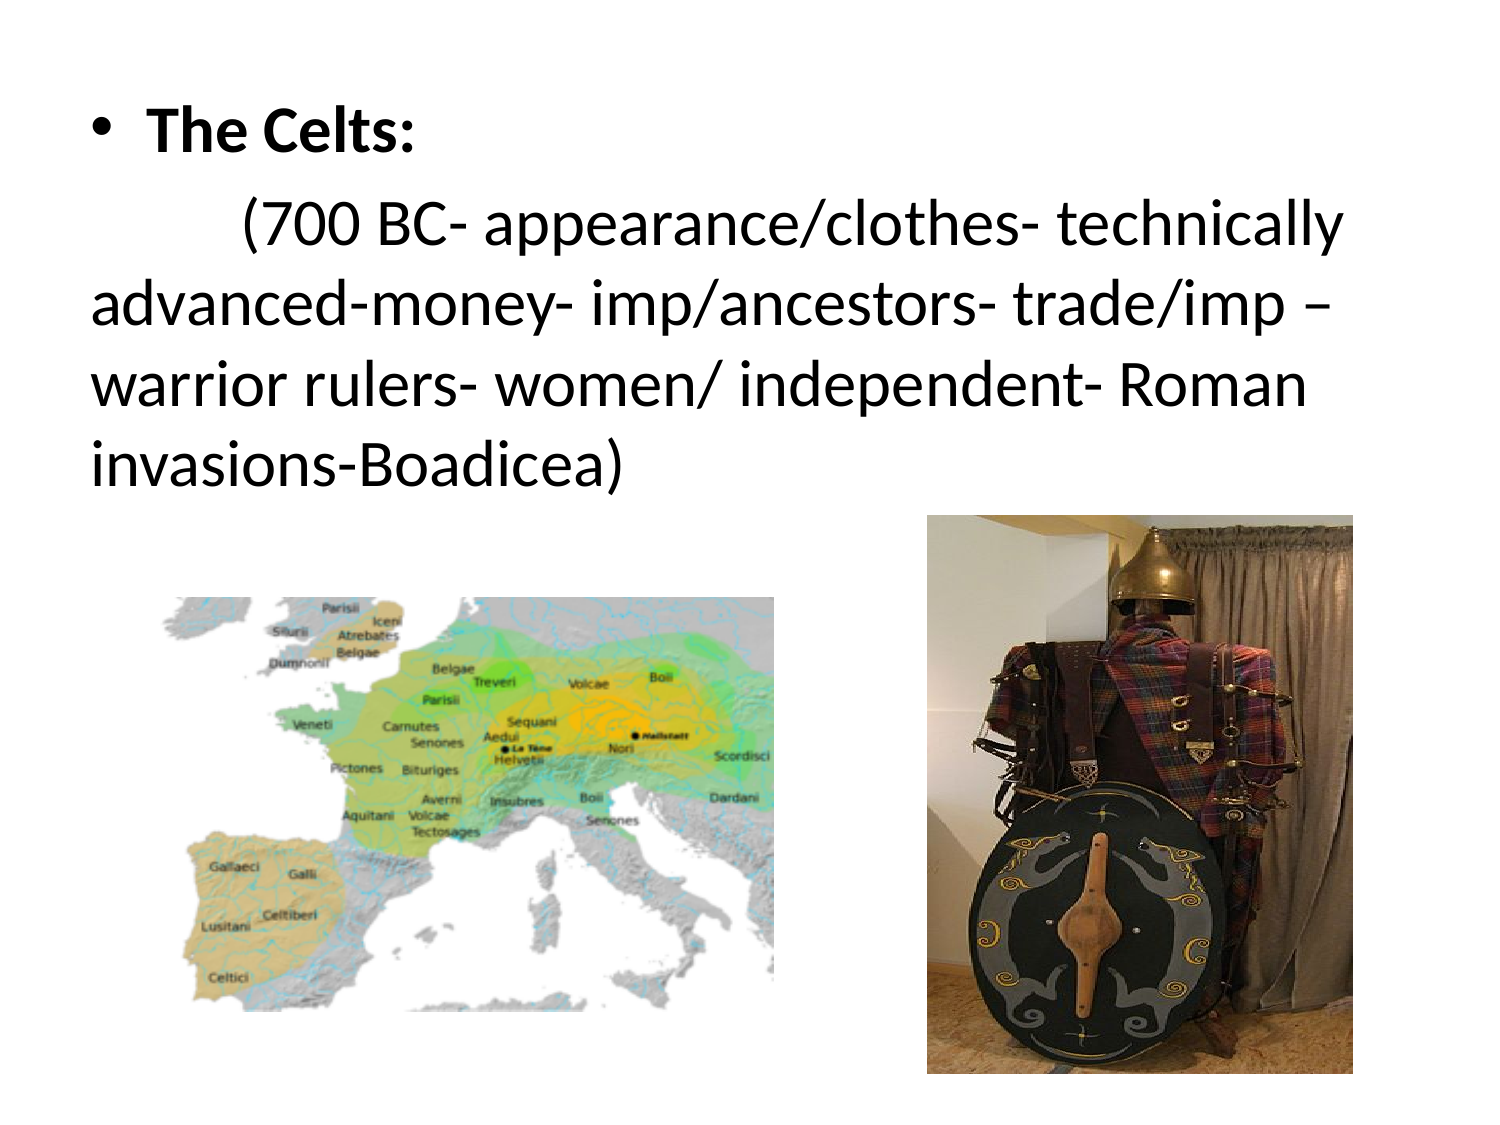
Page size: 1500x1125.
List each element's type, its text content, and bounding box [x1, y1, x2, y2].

picture [159, 597, 774, 1012]
picture [926, 514, 1353, 1075]
list The Celts: (700 BC- appearance/clothes- technically advanced-money- imp/ancestors- trade/imp – warrior rulers- women/ independent- Roman invasions-Boadicea) [75, 78, 1425, 1071]
